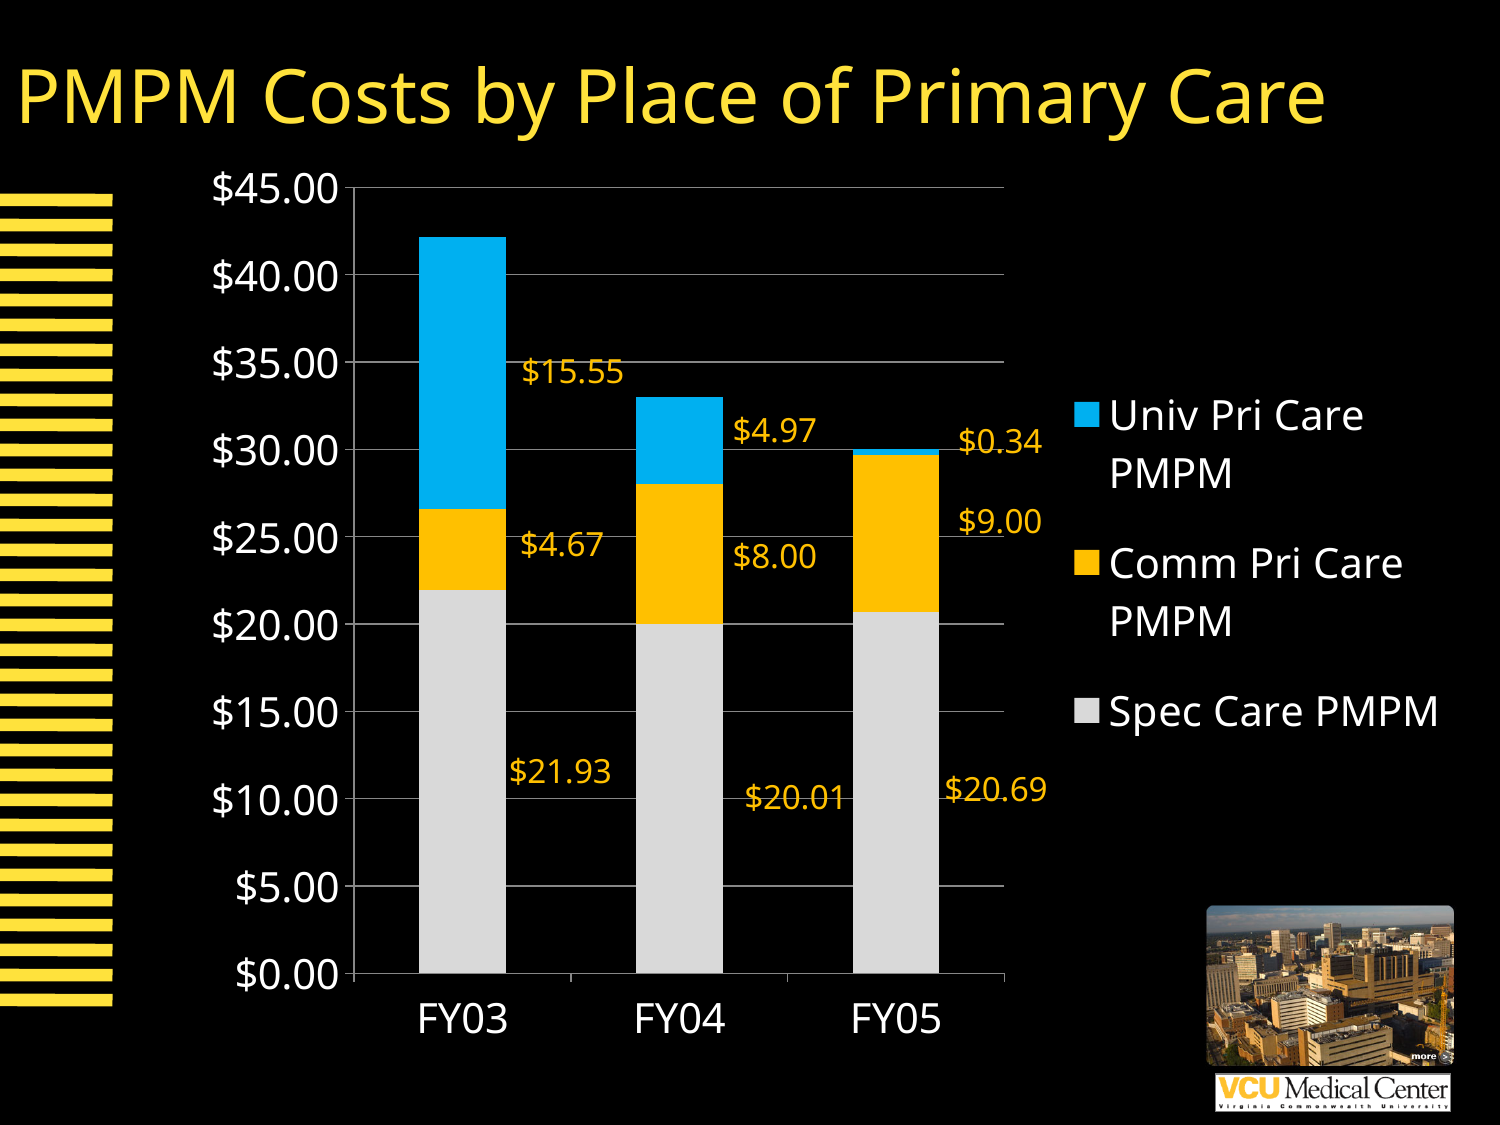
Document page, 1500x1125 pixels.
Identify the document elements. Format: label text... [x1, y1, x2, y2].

title PMPM Costs by Place of Primary Care [0, 0, 1438, 188]
picture [1216, 1081, 1450, 1111]
chart [187, 44, 1464, 1081]
